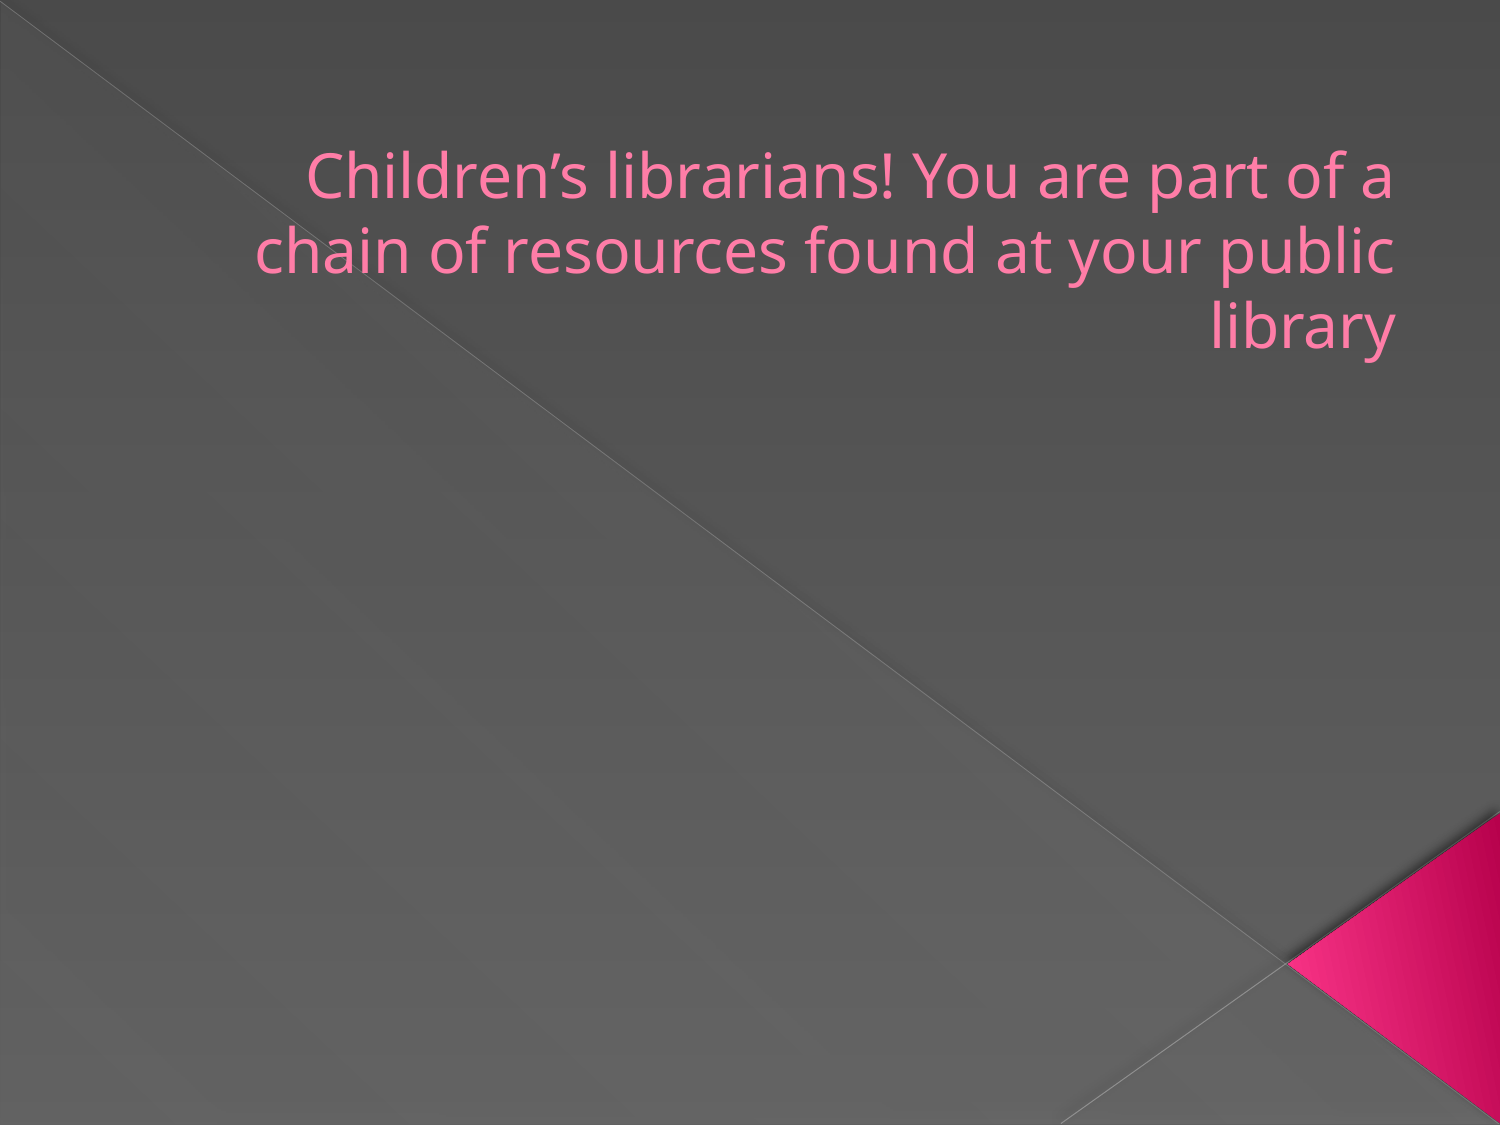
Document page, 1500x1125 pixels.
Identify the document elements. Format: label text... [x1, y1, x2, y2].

title Children’s librarians! You are part of a chain of resources found at your public library [88, 127, 1412, 369]
